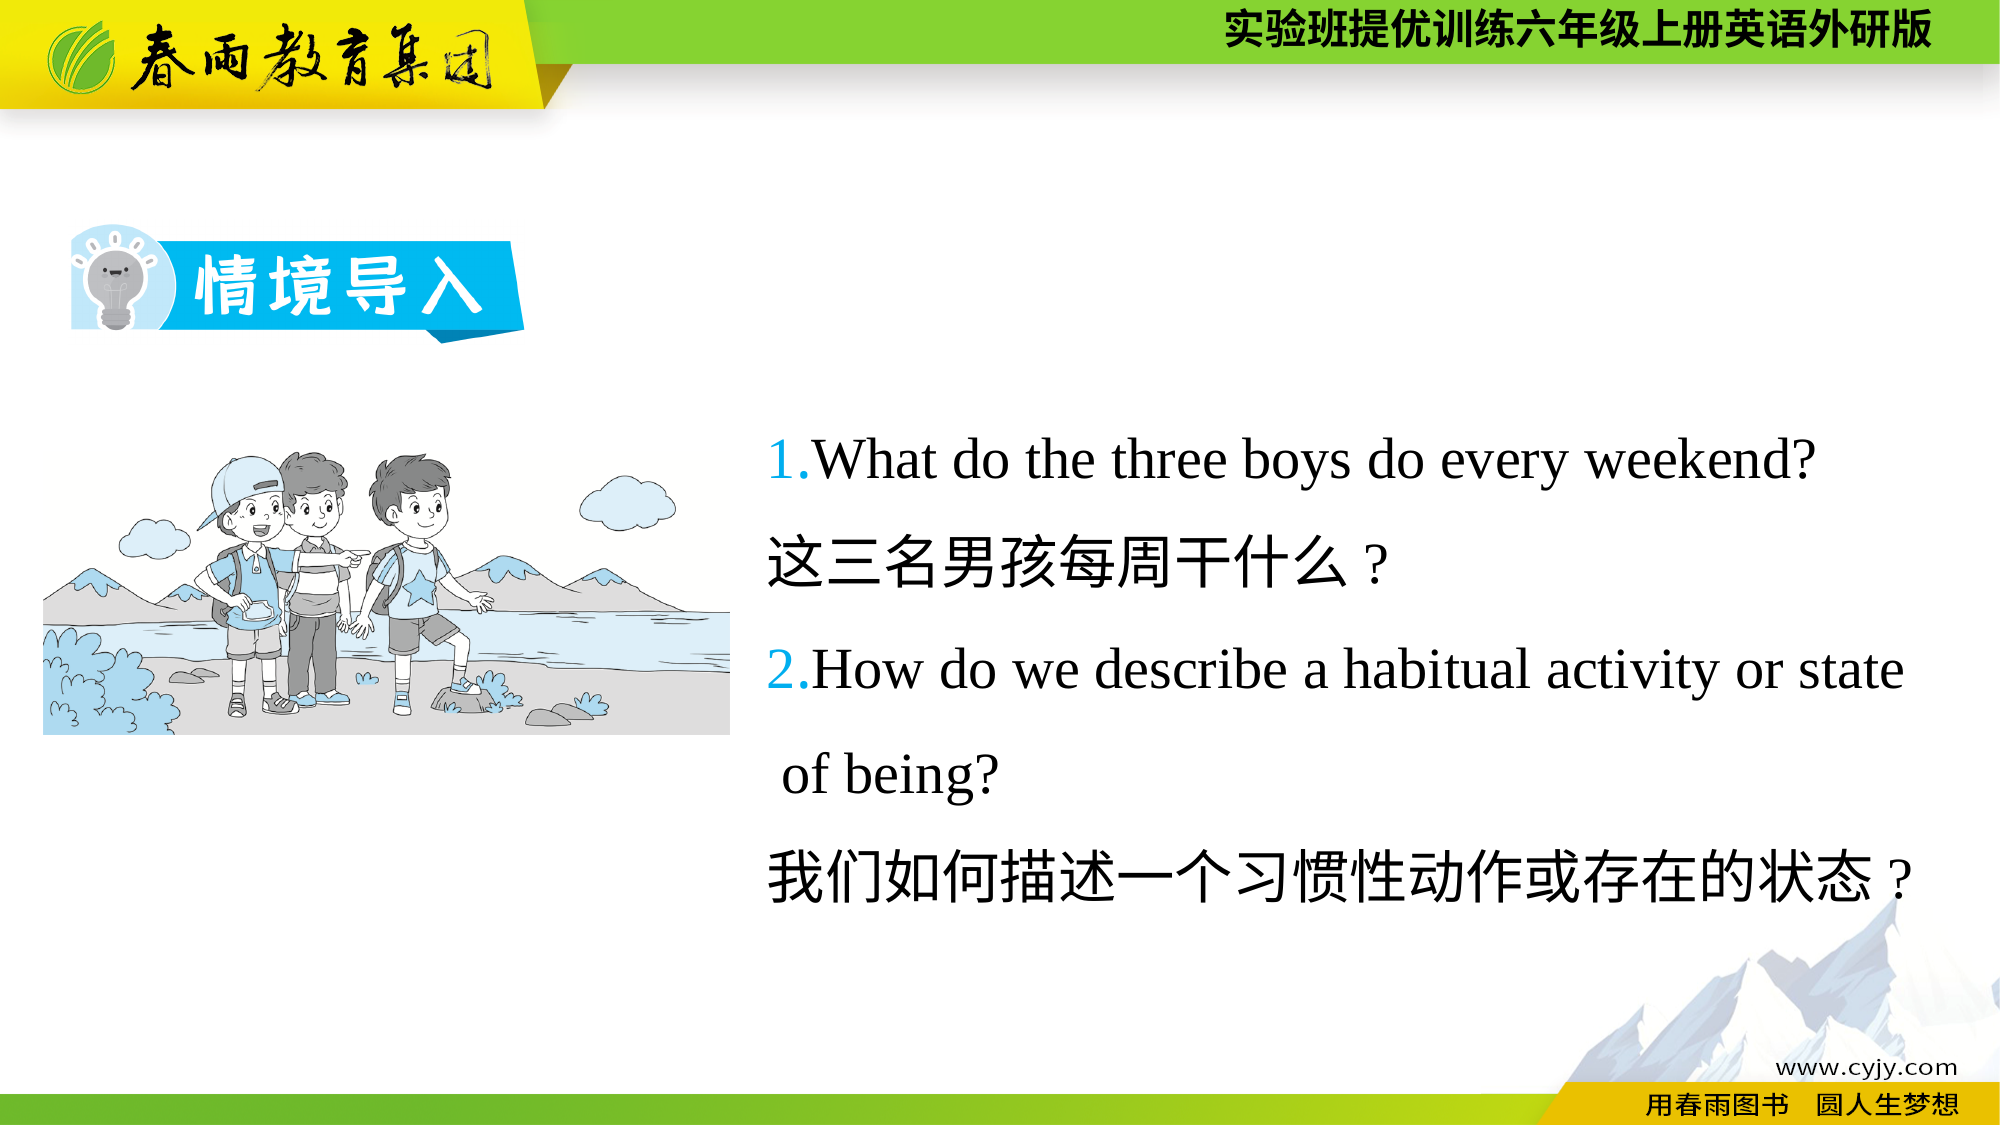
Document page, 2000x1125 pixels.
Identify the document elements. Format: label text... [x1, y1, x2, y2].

picture [0, 0, 2000, 1125]
list 1.What do the three boys do every weekend? 这三名男孩每周干什么? 2.How do we describe a habitual activity or state of being? 我们如何描述一个习惯性动作或存在的状态? [751, 377, 1944, 910]
